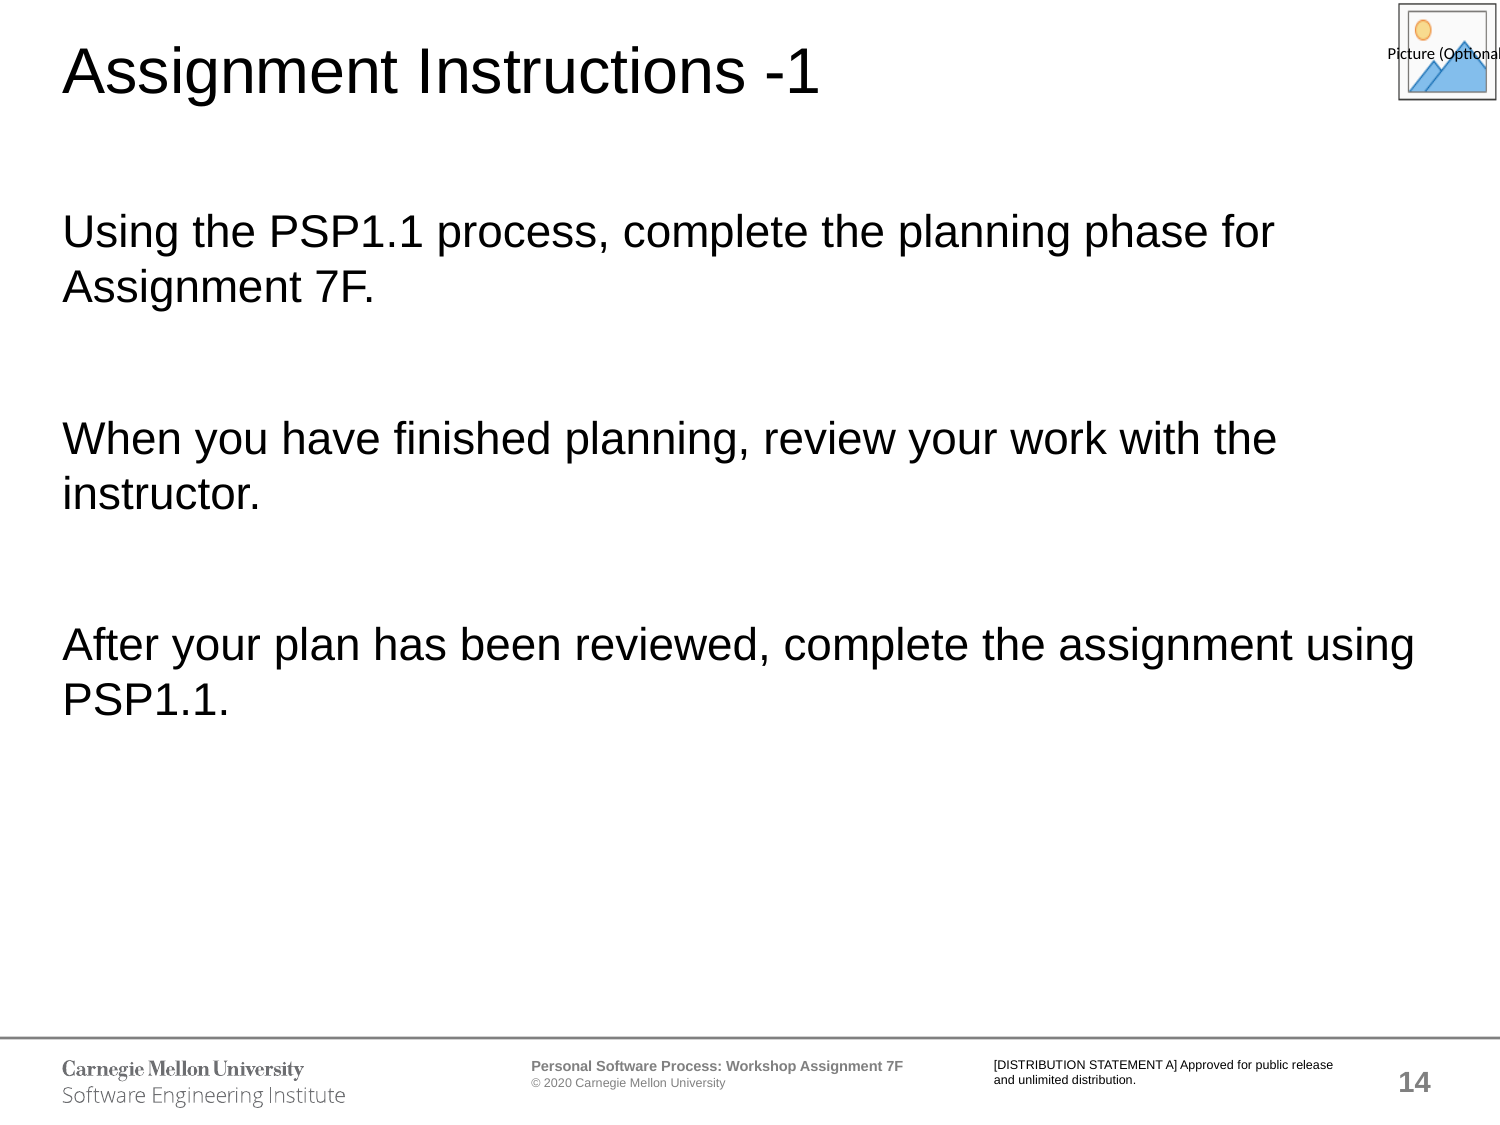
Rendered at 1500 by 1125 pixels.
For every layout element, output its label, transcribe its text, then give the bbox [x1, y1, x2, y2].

picture [1394, 0, 1500, 105]
title Assignment Instructions -1 [62, 37, 1338, 182]
list Using the PSP1.1 process, complete the planning phase for Assignment 7F. When you have finished planning, review your work with the instructor. After your plan has been reviewed, complete the assignment using PSP1.1. [62, 201, 1431, 1000]
